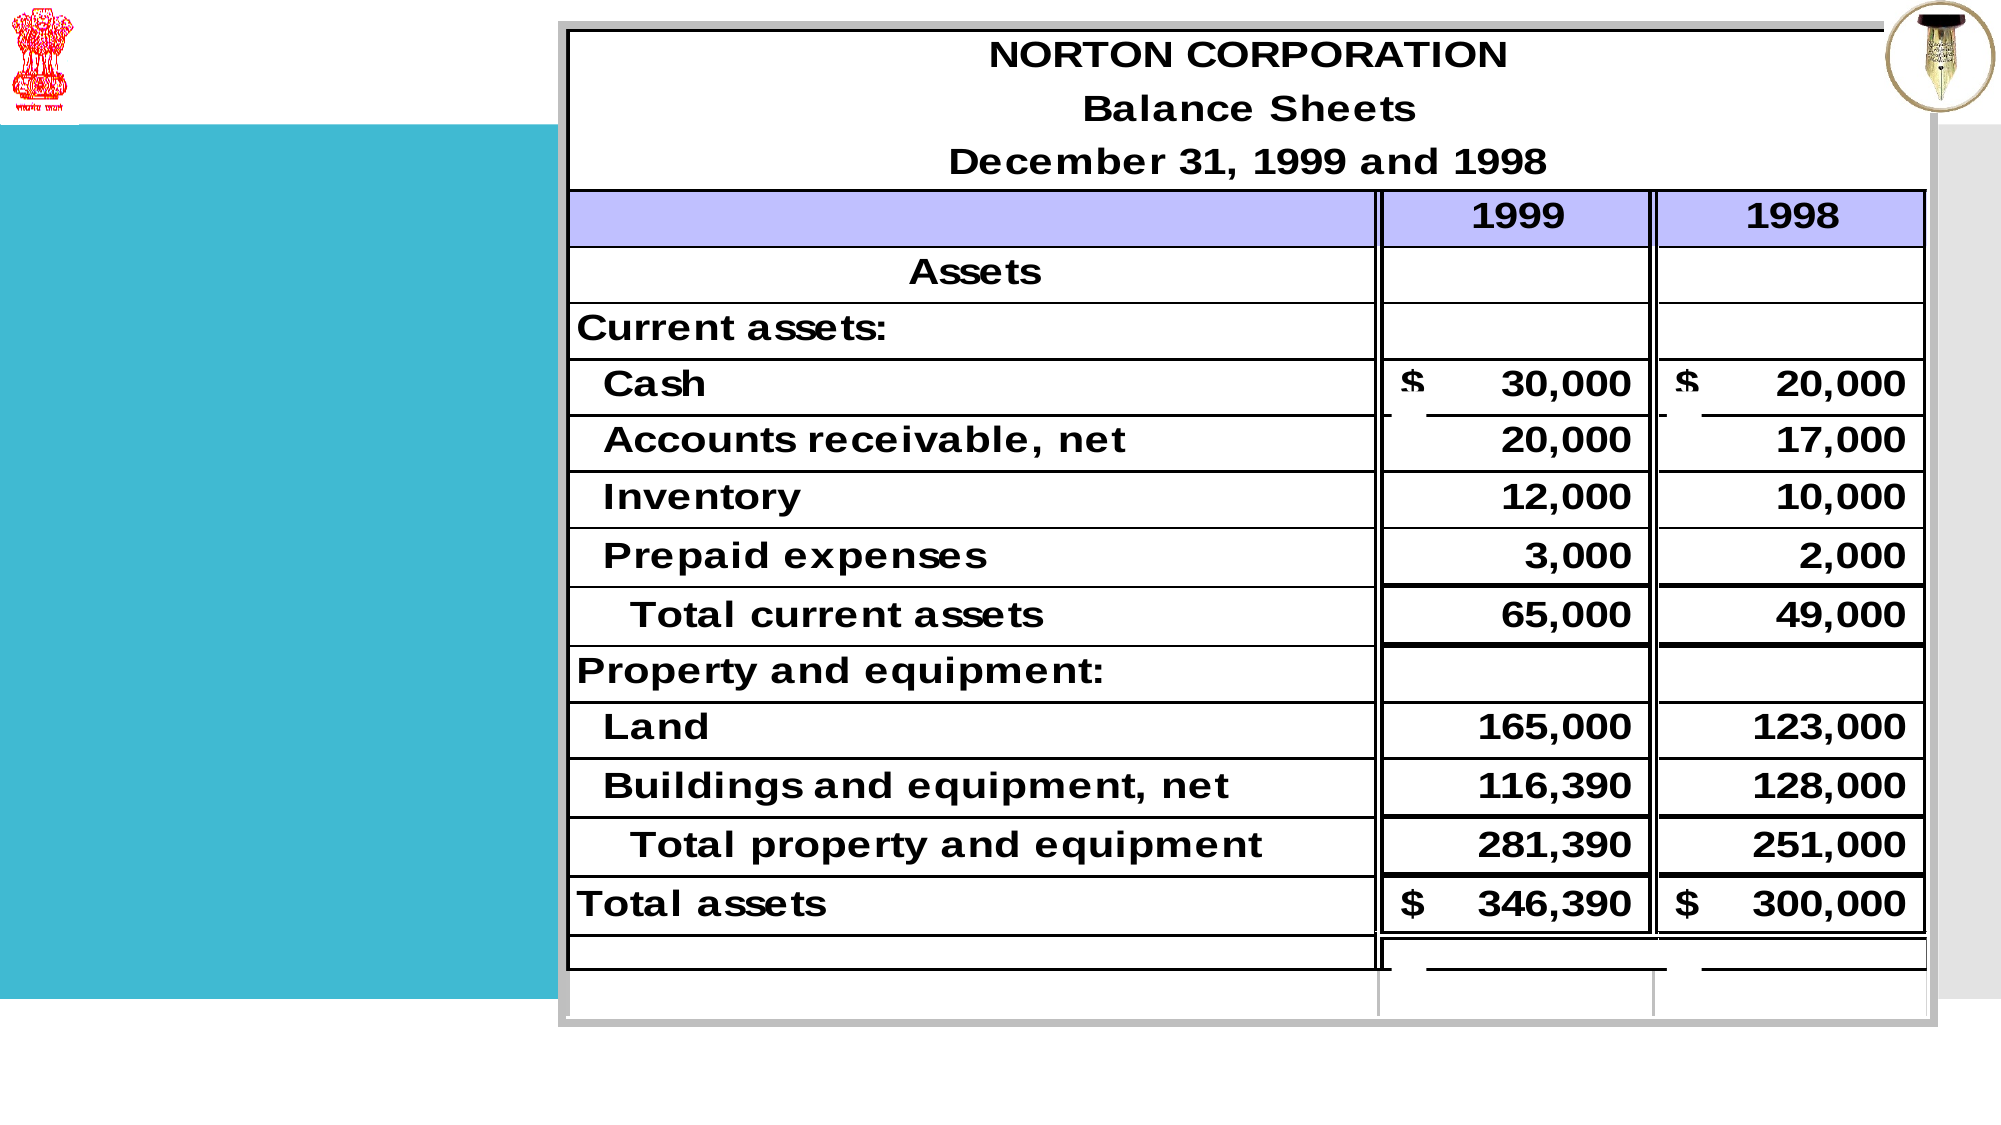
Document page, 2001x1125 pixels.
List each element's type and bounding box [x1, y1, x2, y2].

text_box [0, 0, 79, 125]
picture [1884, 0, 1996, 113]
text_box [566, 28, 1930, 1019]
